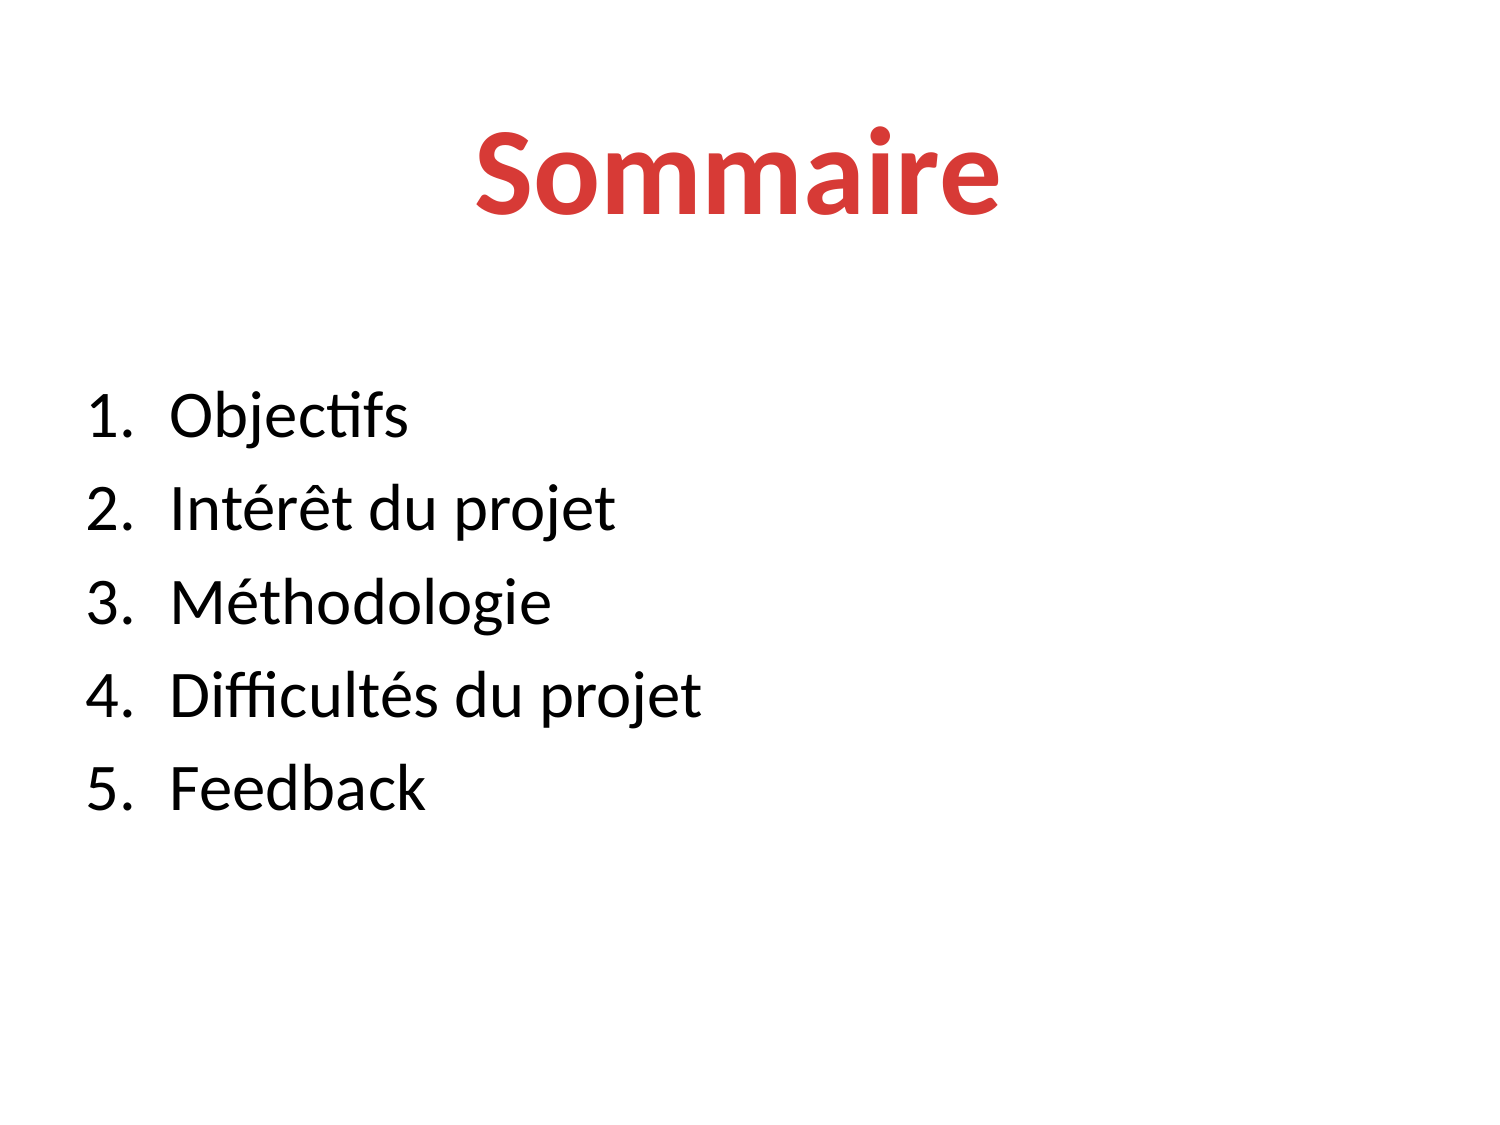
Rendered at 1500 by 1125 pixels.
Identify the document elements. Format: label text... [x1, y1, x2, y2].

text_box Sommaire [457, 81, 1020, 247]
list Objectifs Intérêt du projet Méthodologie Difficultés du projet Feedback [70, 363, 1421, 950]
